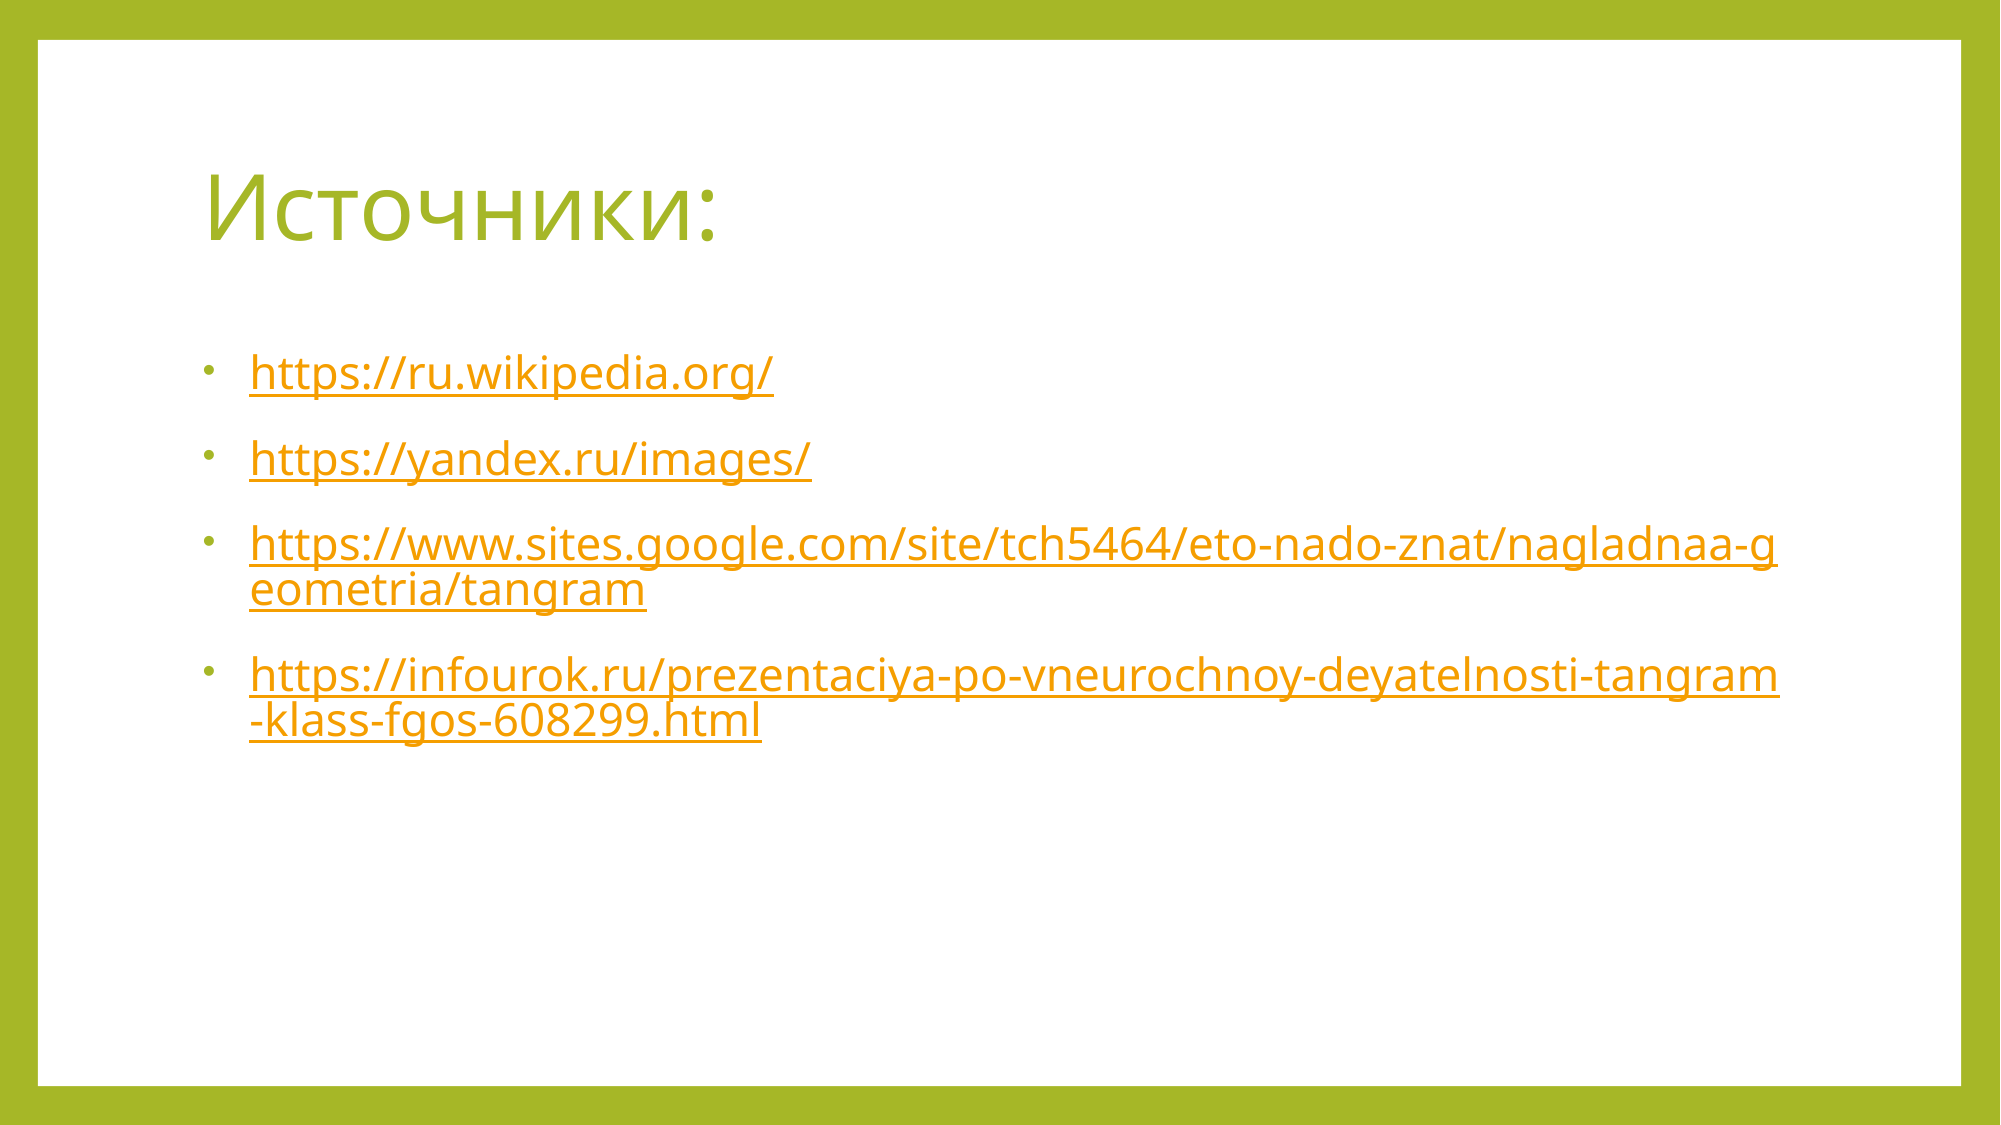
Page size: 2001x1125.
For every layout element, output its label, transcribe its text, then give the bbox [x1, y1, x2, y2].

title Источники: [187, 99, 1808, 323]
list https://ru.wikipedia.org/ https://yandex.ru/images/ https://www.sites.google.com/site/tch5464/eto-nado-znat/nagladnaa-geometria/tangram https://infourok.ru/prezentaciya-po-vneurochnoy-deyatelnosti-tangram-klass-fgos-608299.html [187, 337, 1808, 1000]
